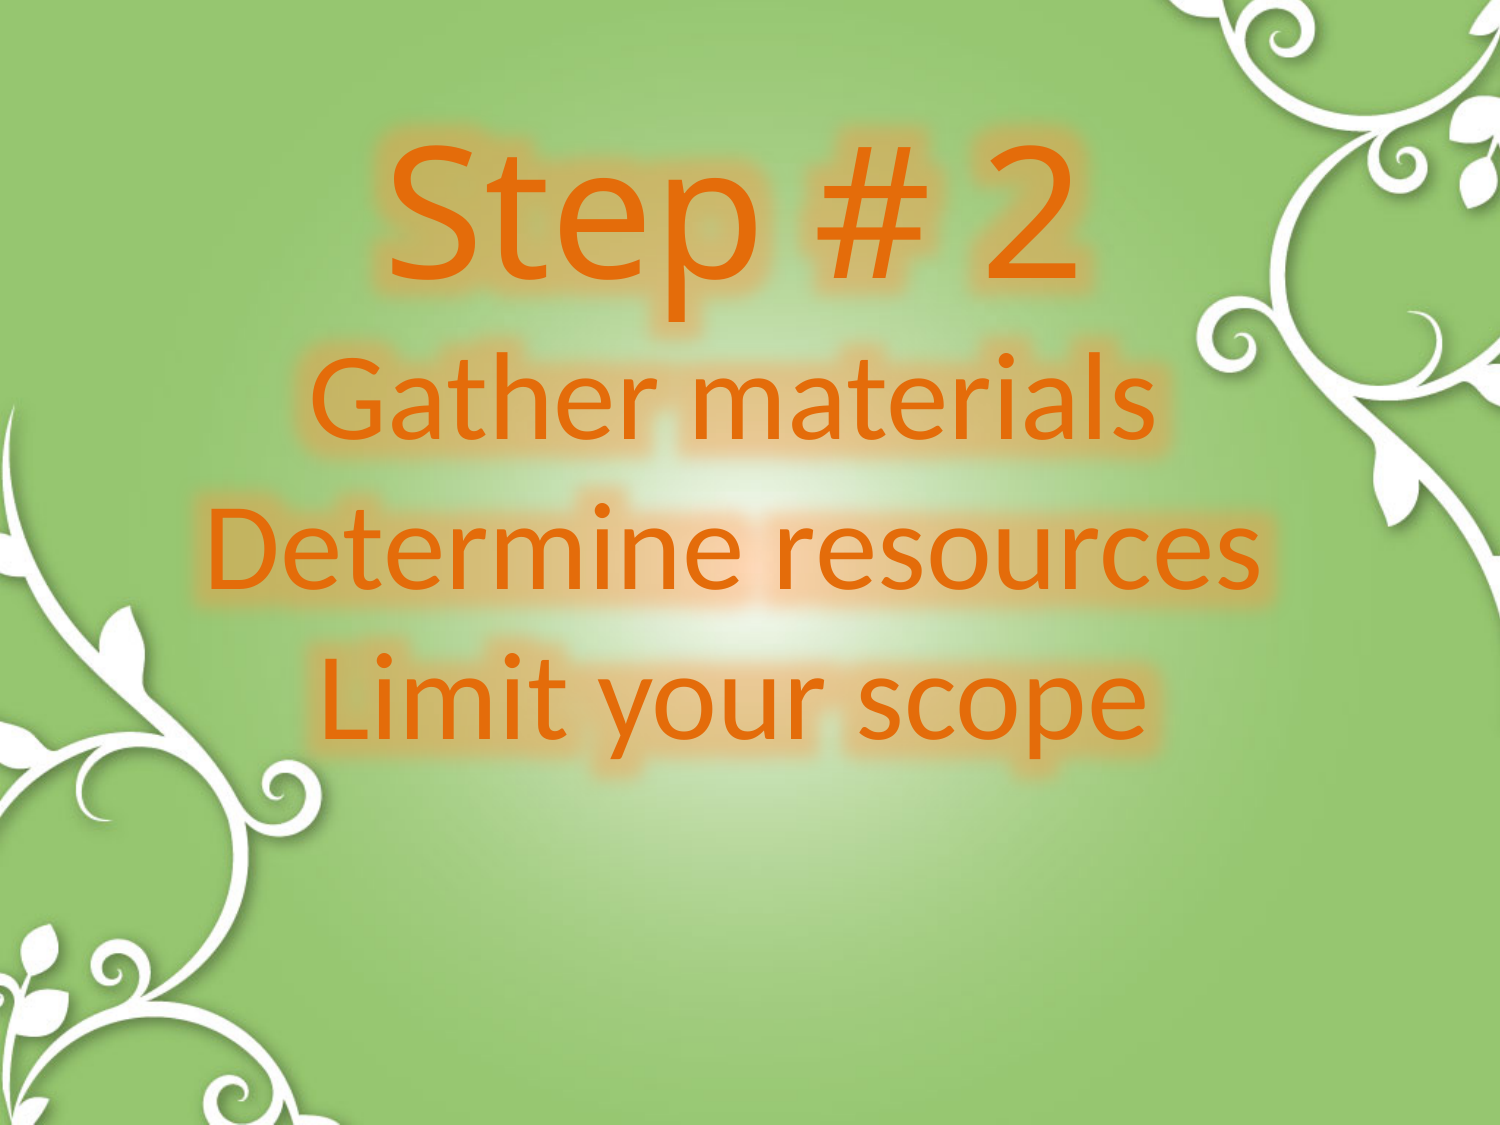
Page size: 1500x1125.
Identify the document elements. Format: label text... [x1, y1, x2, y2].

text_box Step # 2 Gather materials Determine resources Limit your scope [127, 87, 1341, 773]
picture [0, 0, 1500, 1125]
